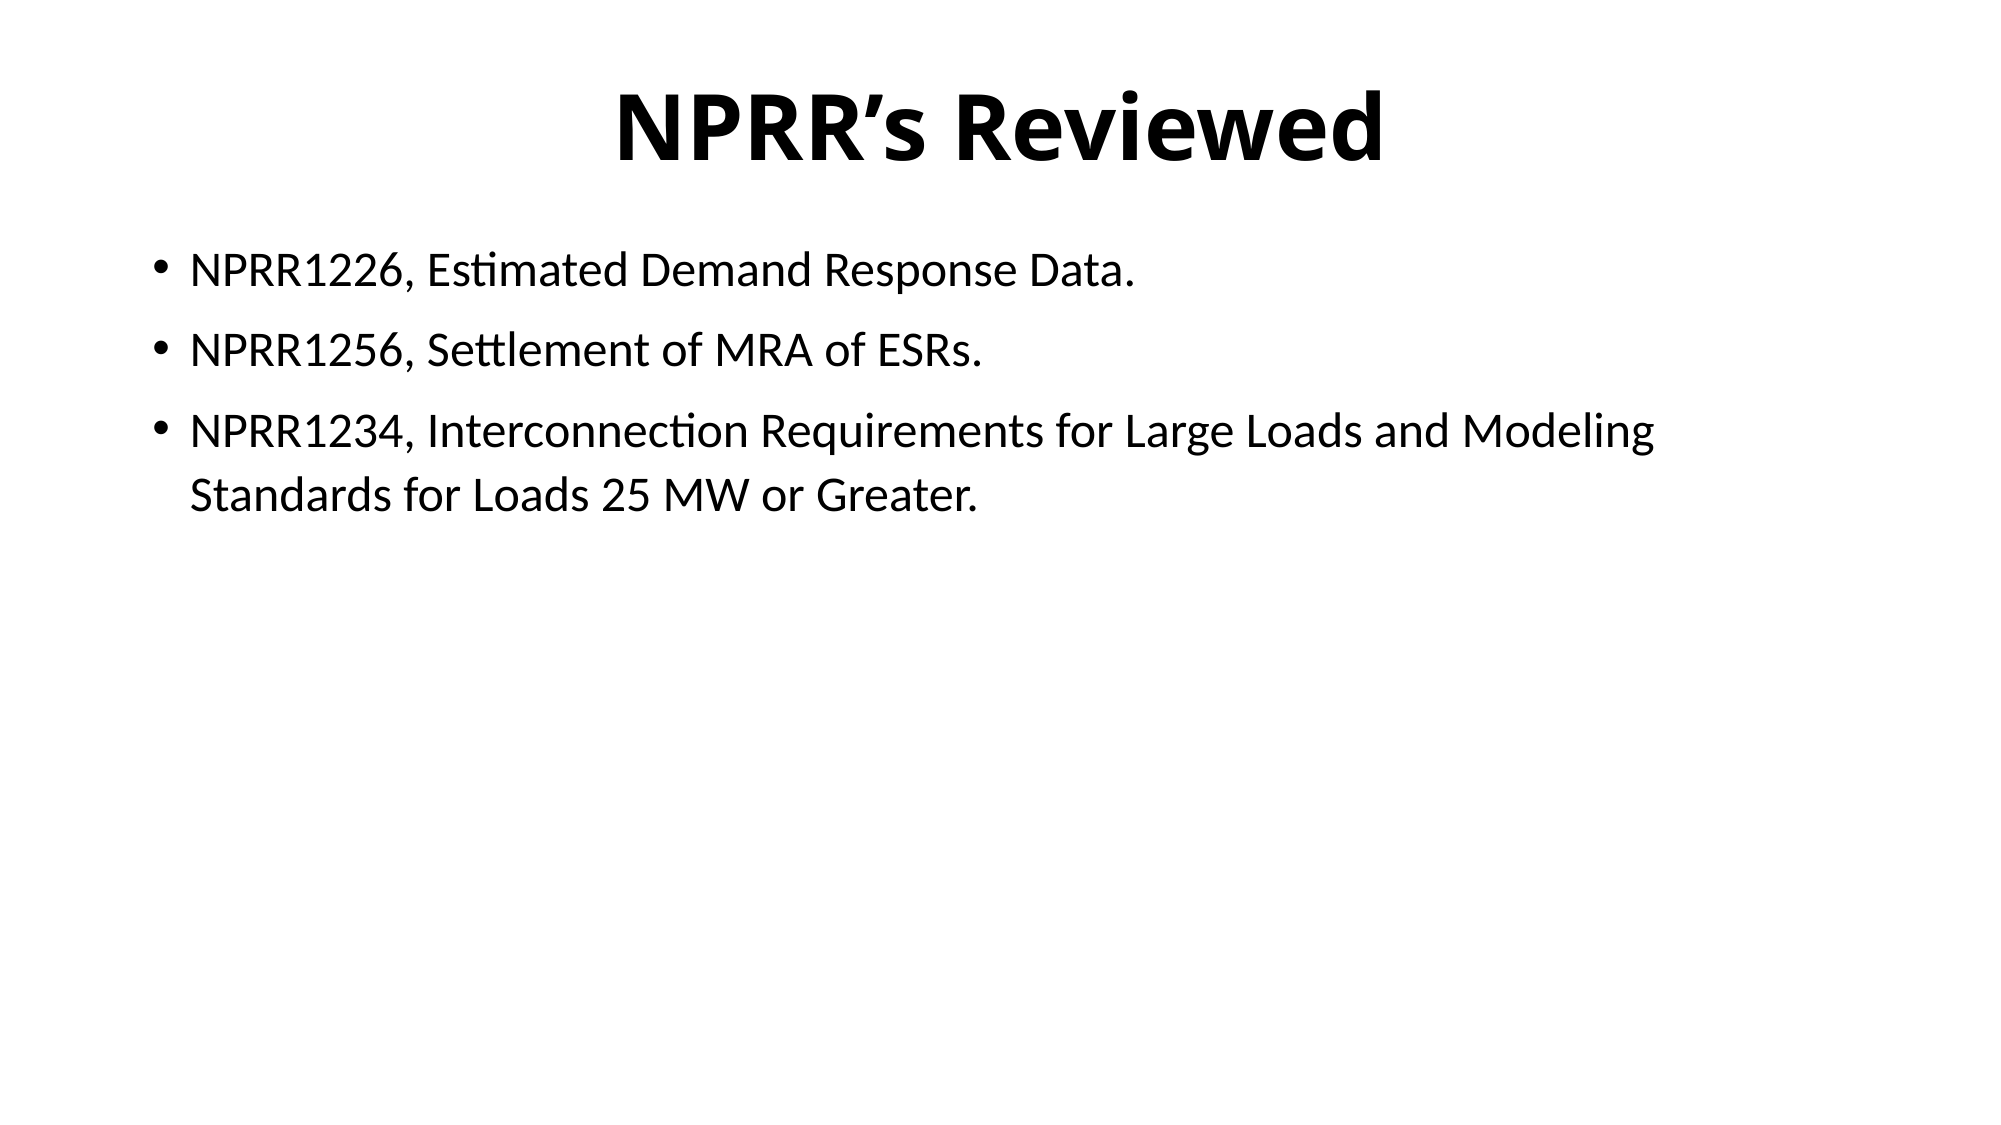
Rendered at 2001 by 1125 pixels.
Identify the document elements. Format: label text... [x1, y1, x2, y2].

title NPRR’s Reviewed [137, 59, 1863, 203]
list NPRR1226, Estimated Demand Response Data. NPRR1256, Settlement of MRA of ESRs. NPRR1234, Interconnection Requirements for Large Loads and Modeling Standards for Loads 25 MW or Greater. [137, 224, 1863, 1014]
